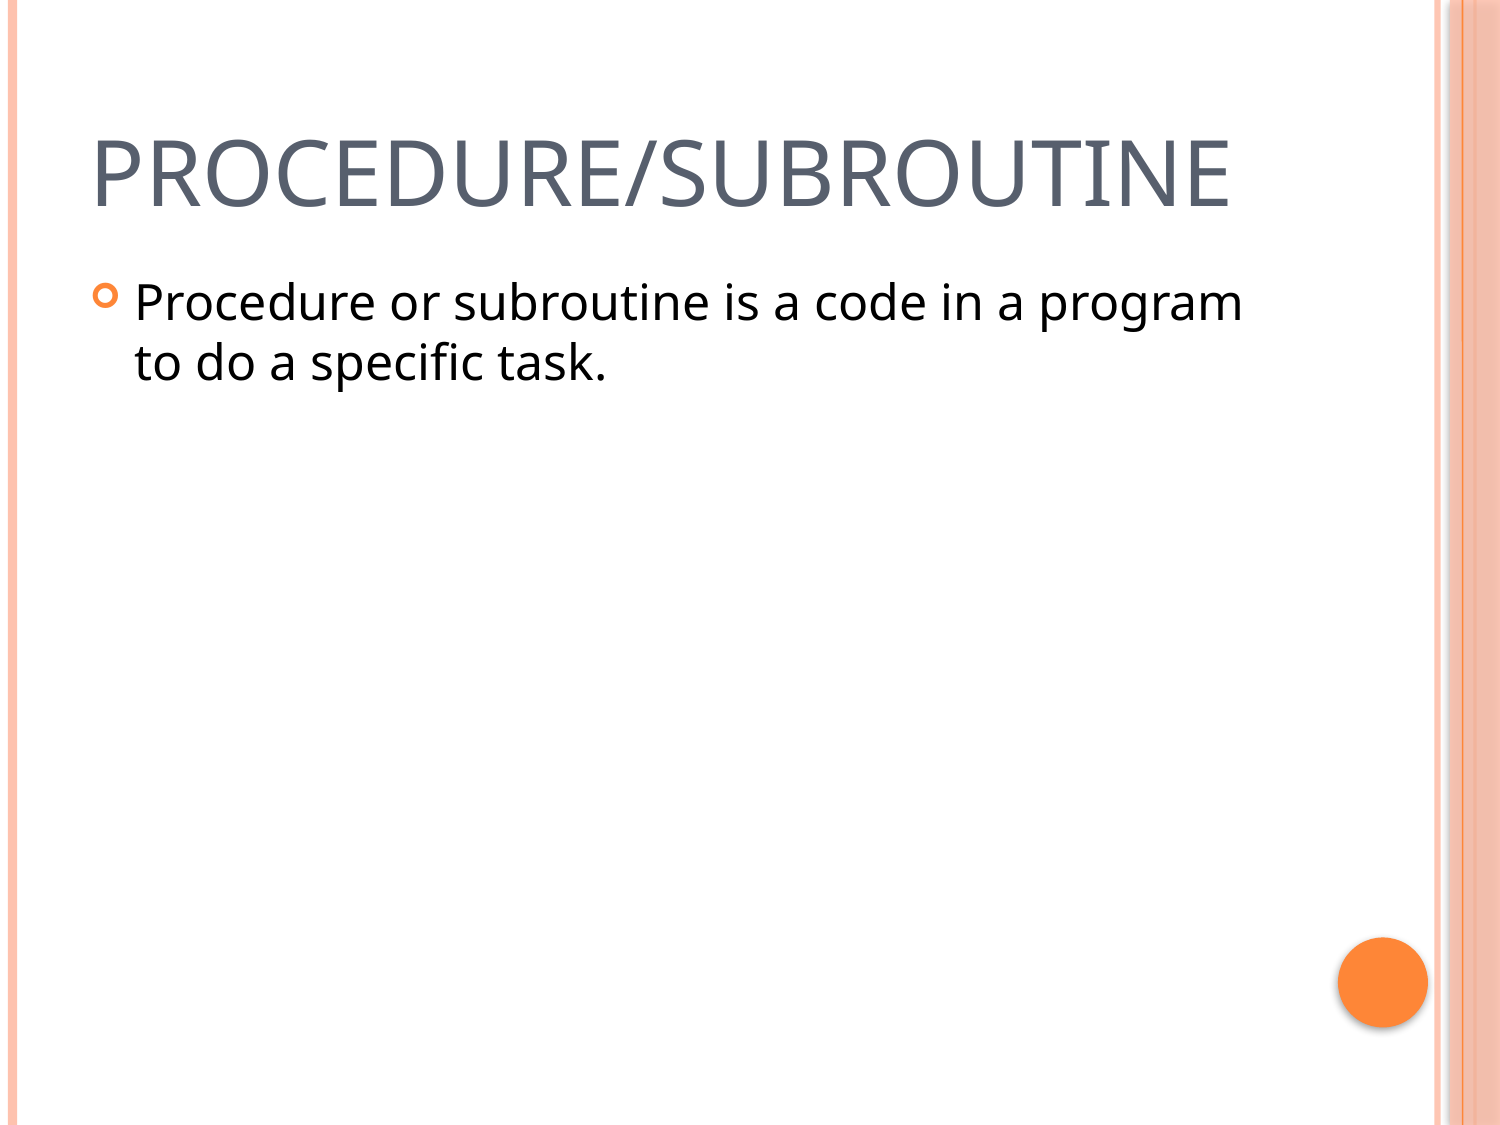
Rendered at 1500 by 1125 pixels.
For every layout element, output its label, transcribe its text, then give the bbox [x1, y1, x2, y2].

title Procedure/Subroutine [75, 45, 1300, 233]
list Procedure or subroutine is a code in a program to do a specific task. [75, 262, 1300, 1062]
